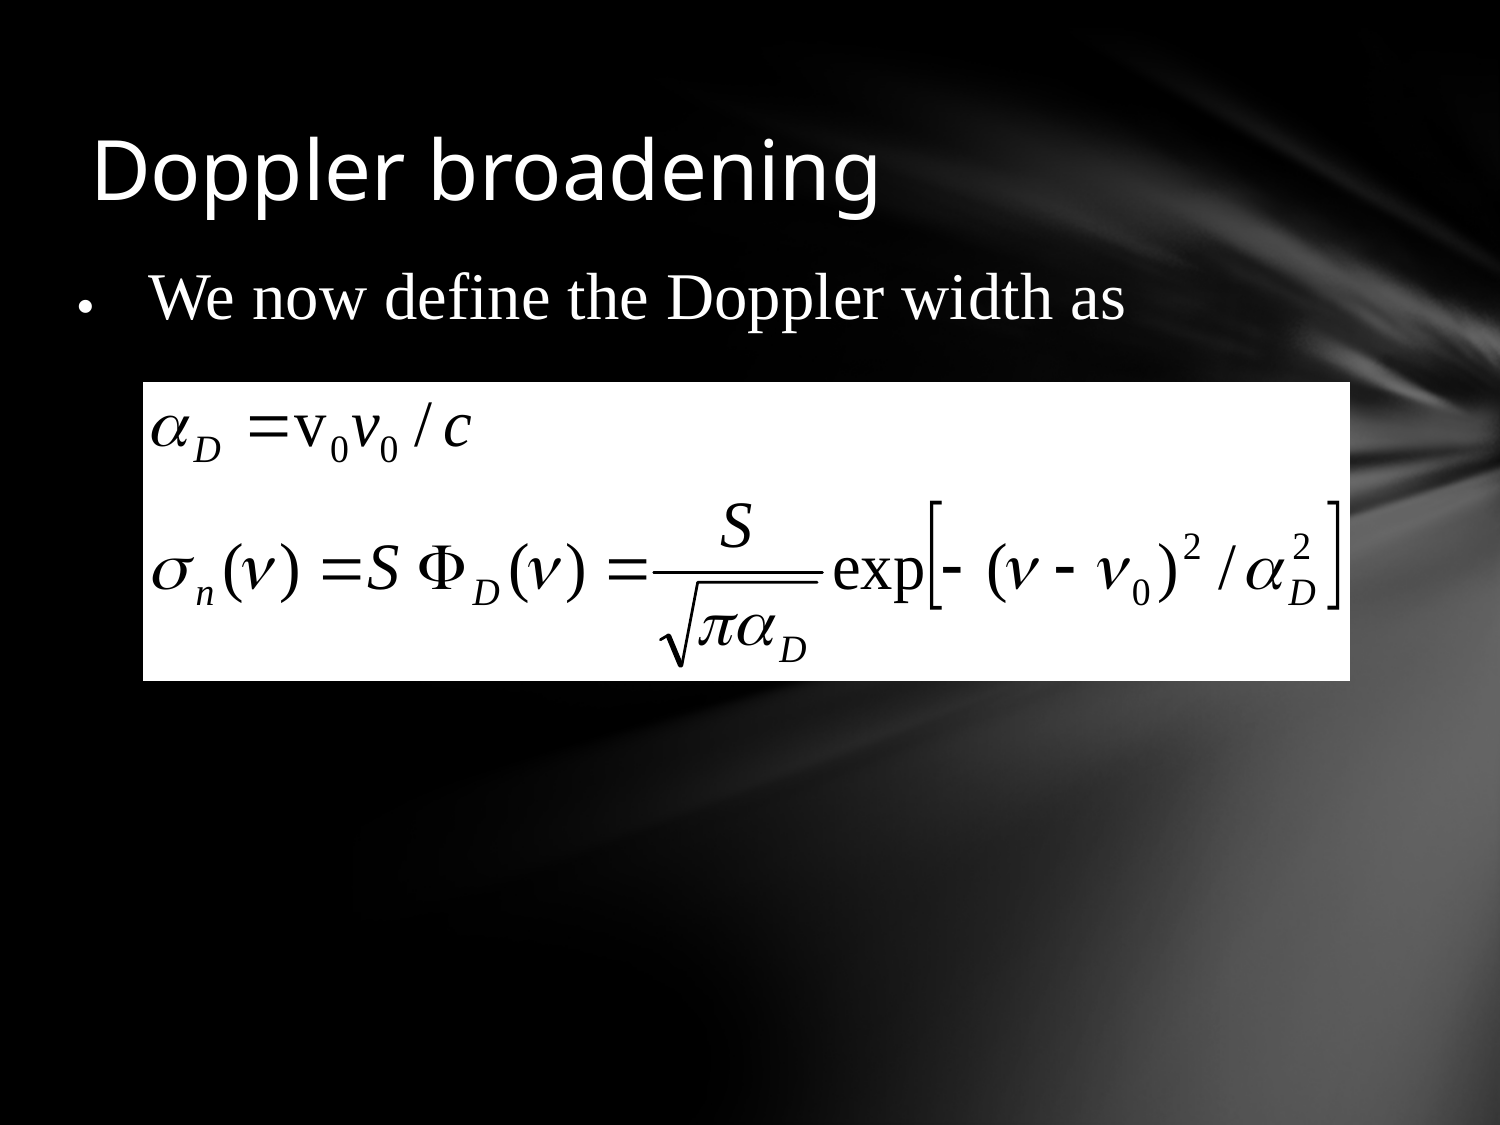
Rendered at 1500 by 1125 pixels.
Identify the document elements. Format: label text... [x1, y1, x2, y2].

title Doppler broadening [75, 0, 1425, 225]
text_box [62, 274, 1413, 350]
text_box We now define the Doppler width as [133, 245, 1350, 340]
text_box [142, 381, 1351, 681]
